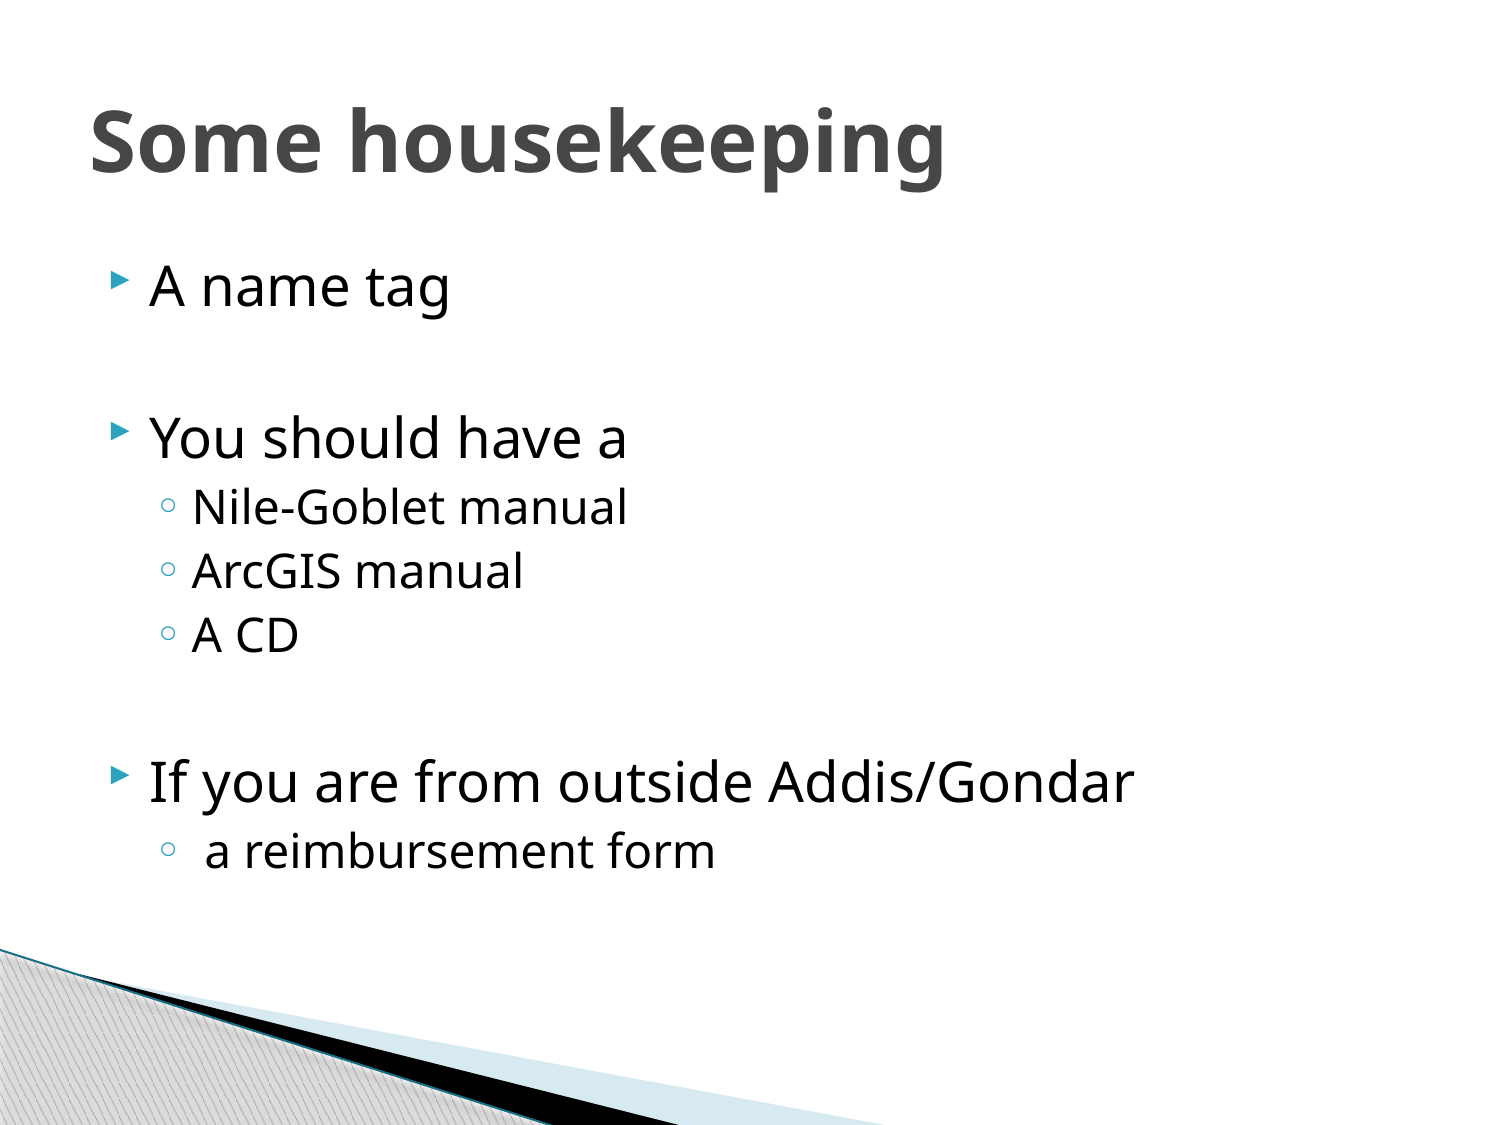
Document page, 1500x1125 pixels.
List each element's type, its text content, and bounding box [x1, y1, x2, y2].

title Some housekeeping [75, 45, 1425, 233]
list A name tag You should have a Nile-Goblet manual ArcGIS manual A CD If you are from outside Addis/Gondar a reimbursement form [75, 243, 1425, 986]
